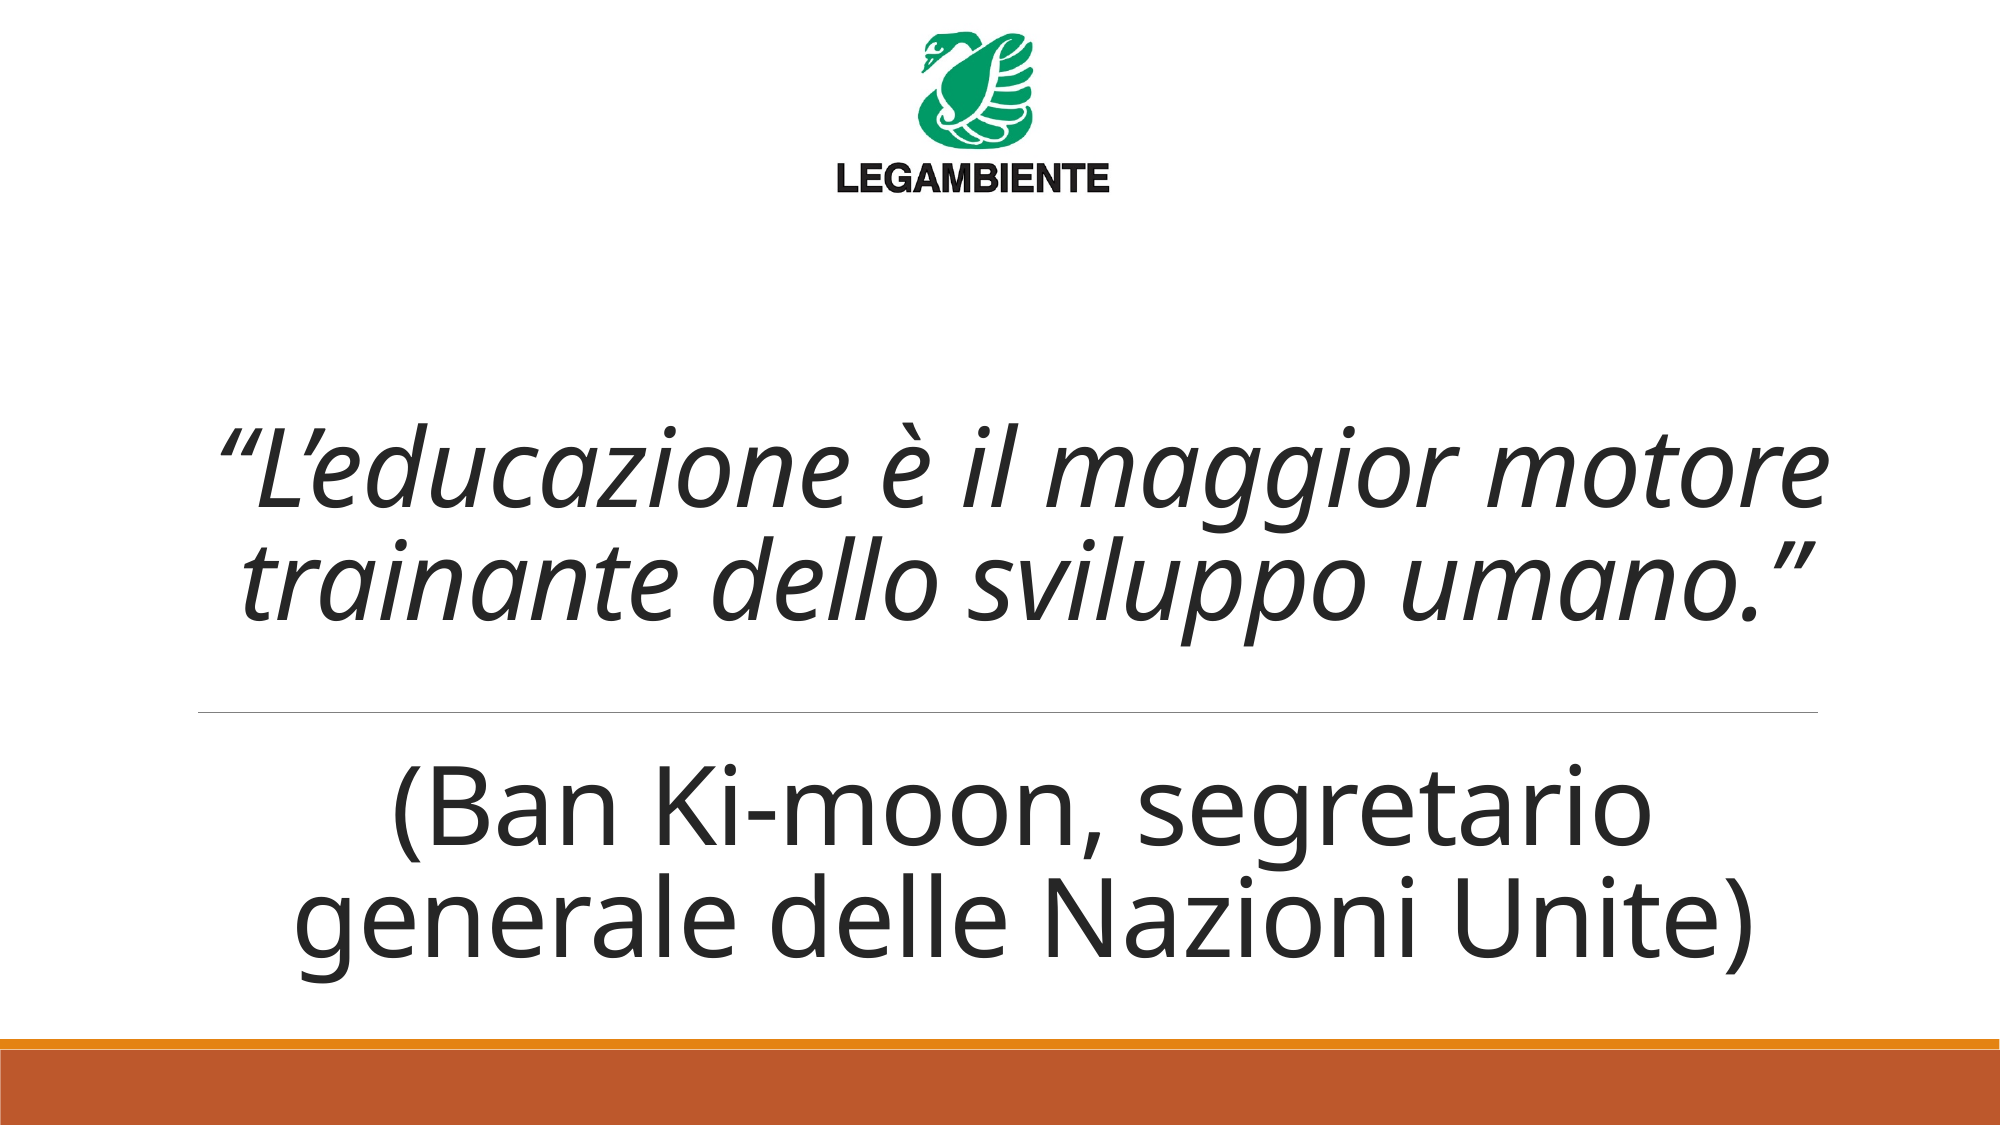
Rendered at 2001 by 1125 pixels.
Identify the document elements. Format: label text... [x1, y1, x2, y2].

title “L’educazione è il maggior motore trainante dello sviluppo umano.” (Ban Ki-moon, segretario generale delle Nazioni Unite) [198, 402, 1849, 988]
picture [831, 23, 1114, 202]
